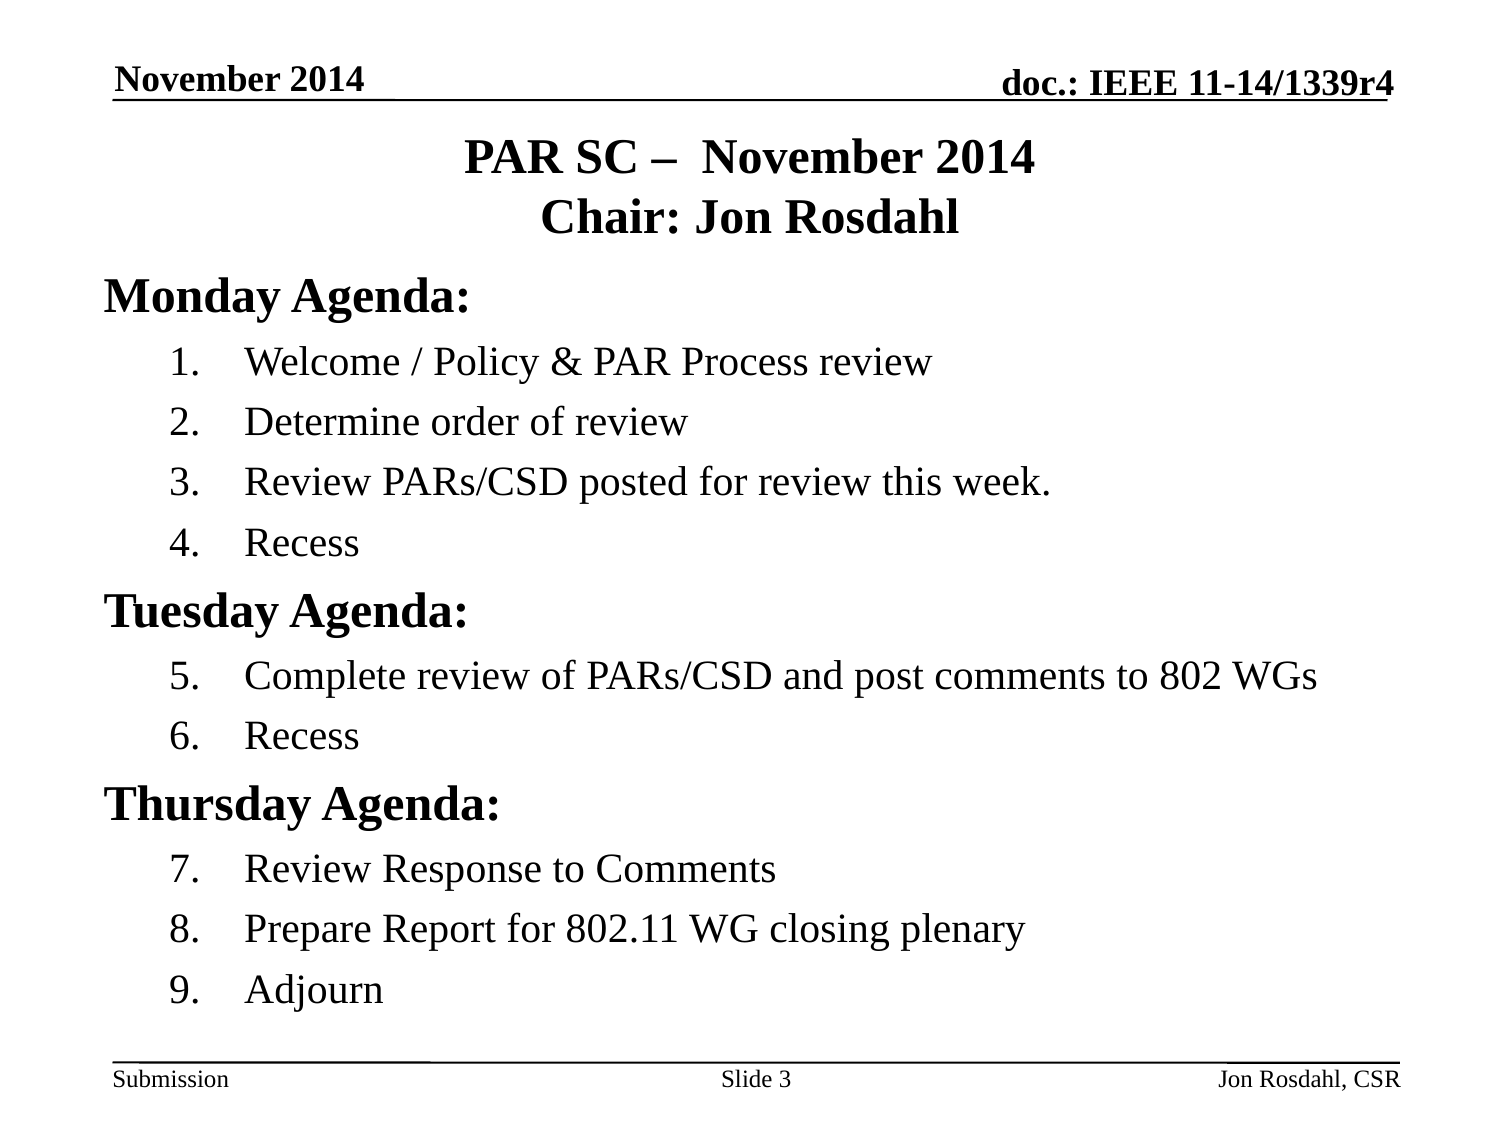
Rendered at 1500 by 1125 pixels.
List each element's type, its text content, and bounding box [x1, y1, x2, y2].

slide_number Slide 3 [712, 1061, 800, 1123]
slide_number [114, 54, 423, 100]
list Monday Agenda: Welcome / Policy & PAR Process review Determine order of review Review PARs/CSD posted for review this week. Recess Tuesday Agenda: Complete review of PARs/CSD and post comments to 802 WGs Recess Thursday Agenda: Review Response to Comments Prepare Report for 802.11 WG closing plenary Adjourn [88, 255, 1448, 1047]
footer Jon Rosdahl, CSR [878, 1061, 1402, 1093]
title PAR SC – November 2014 Chair: Jon Rosdahl [112, 112, 1388, 255]
